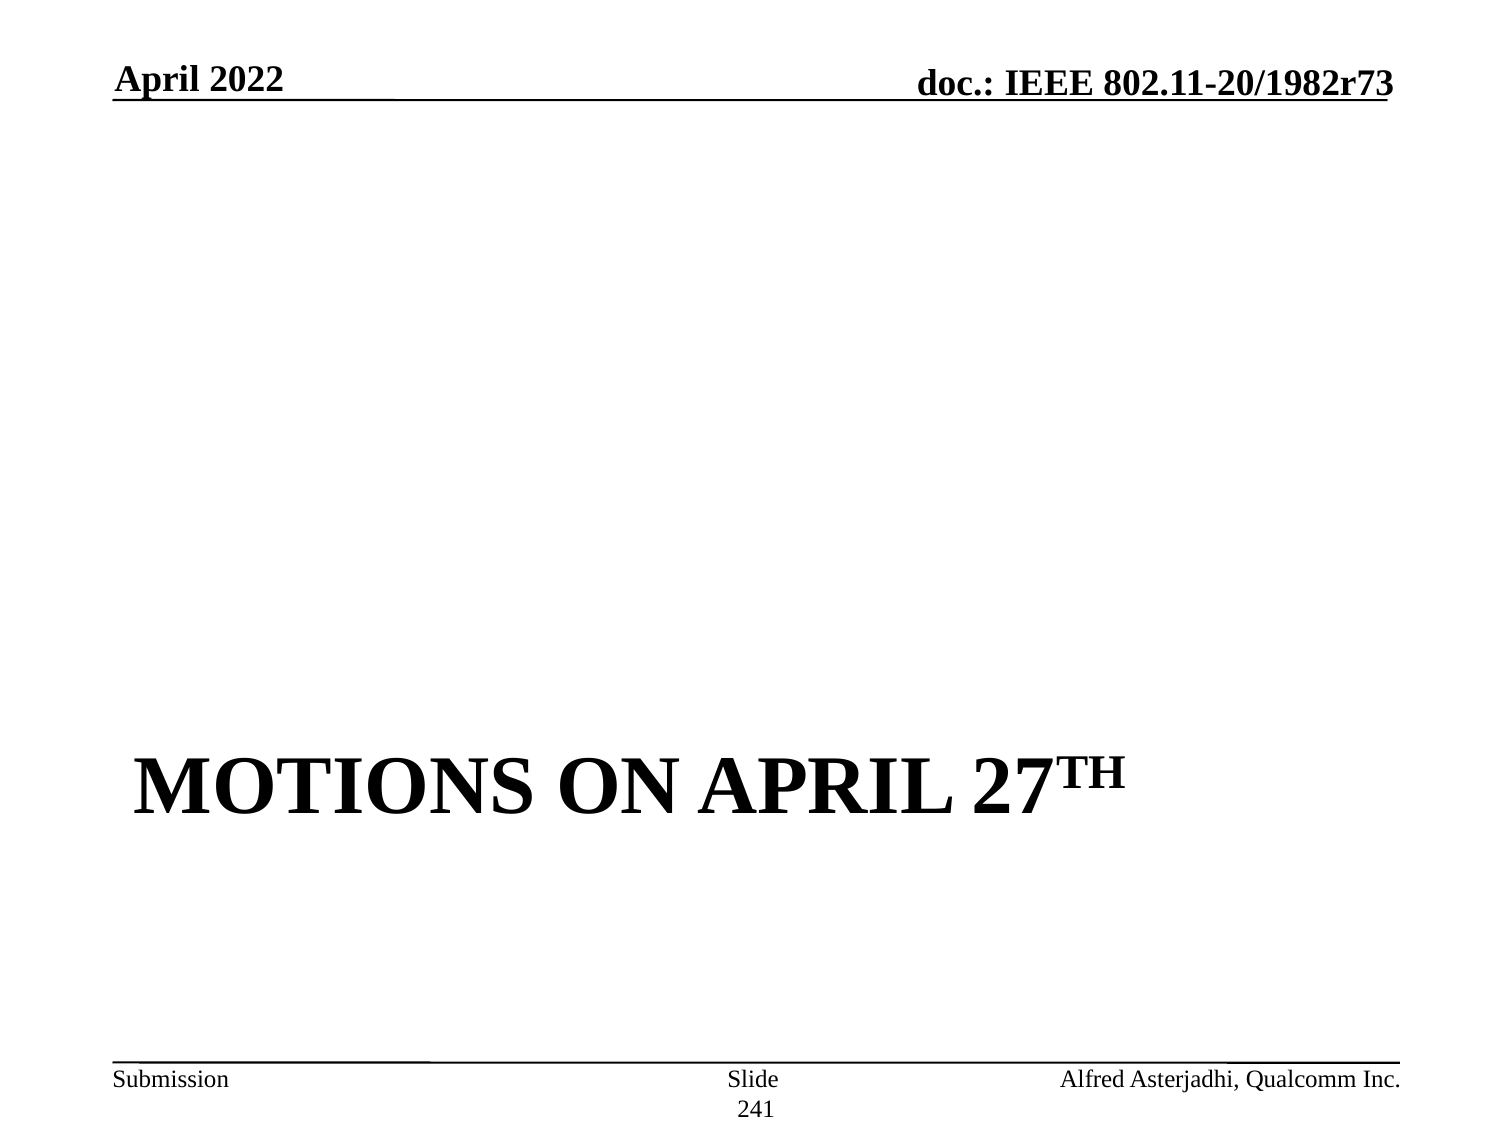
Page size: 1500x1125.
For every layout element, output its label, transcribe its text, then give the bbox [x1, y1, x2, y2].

slide_number Slide 241 [712, 1061, 800, 1123]
title Motions on APRIL 27th [118, 722, 1394, 947]
footer Alfred Asterjadhi, Qualcomm Inc. [878, 1061, 1402, 1093]
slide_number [114, 54, 423, 100]
